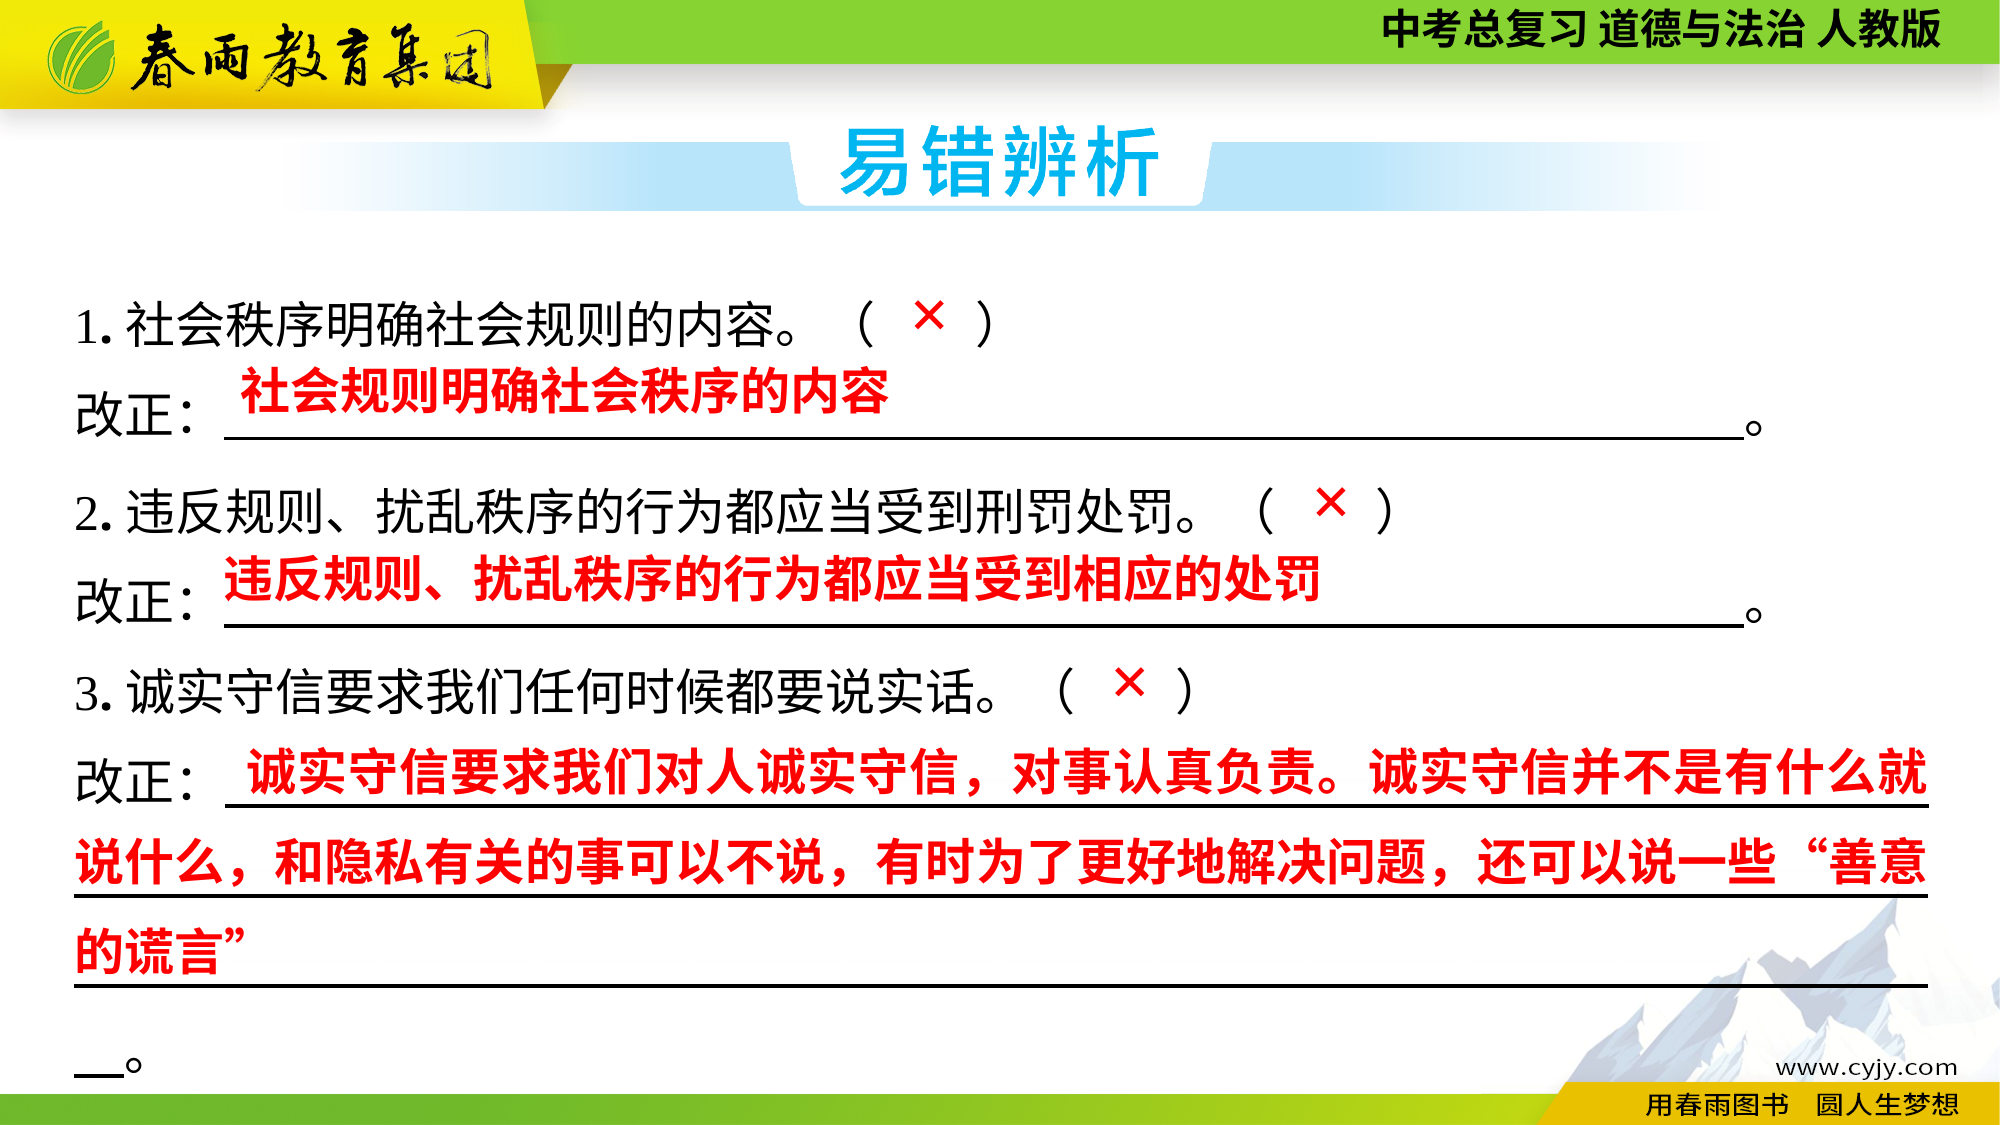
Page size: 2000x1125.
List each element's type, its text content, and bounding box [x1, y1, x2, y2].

text_box 社会规则明确社会秩序的内容 [225, 352, 906, 427]
picture [0, 0, 2000, 1125]
text_box 违反规则、扰乱秩序的行为都应当受到相应的处罚 [208, 540, 1509, 616]
text_box 2.违反规则、扰乱秩序的行为都应当受到刑罚处罚。（ ） 改正： 。 3.诚实守信要求我们任何时候都要说实话。（ ） 改正： —————————————————————————————————————————————————————————————————————————————————————————————————— 。 [59, 442, 1944, 702]
text_box ✕ [1295, 463, 1367, 539]
text_box ✕ [1094, 643, 1166, 702]
list 1.社会秩序明确社会规则的内容。（ ） 改正： 。 [59, 255, 1944, 442]
text_box ✕ [893, 276, 966, 351]
text_box 诚实守信要求我们对人诚实守信，对事认真负责。诚实守信并不是有什么就说什么，和隐私有关的事可以不说，有时为了更好地解决问题，还可以说一些“善意的谎言” [59, 702, 1944, 988]
text_box 2.违反规则、扰乱秩序的行为都应当受到刑罚处罚。（ ） 改正： 。 3.诚实守信要求我们任何时候都要说实话。（ ） 改正： —————————————————————————————————————————————————————————————————————————————————————————————————— 。 [59, 988, 1944, 1088]
